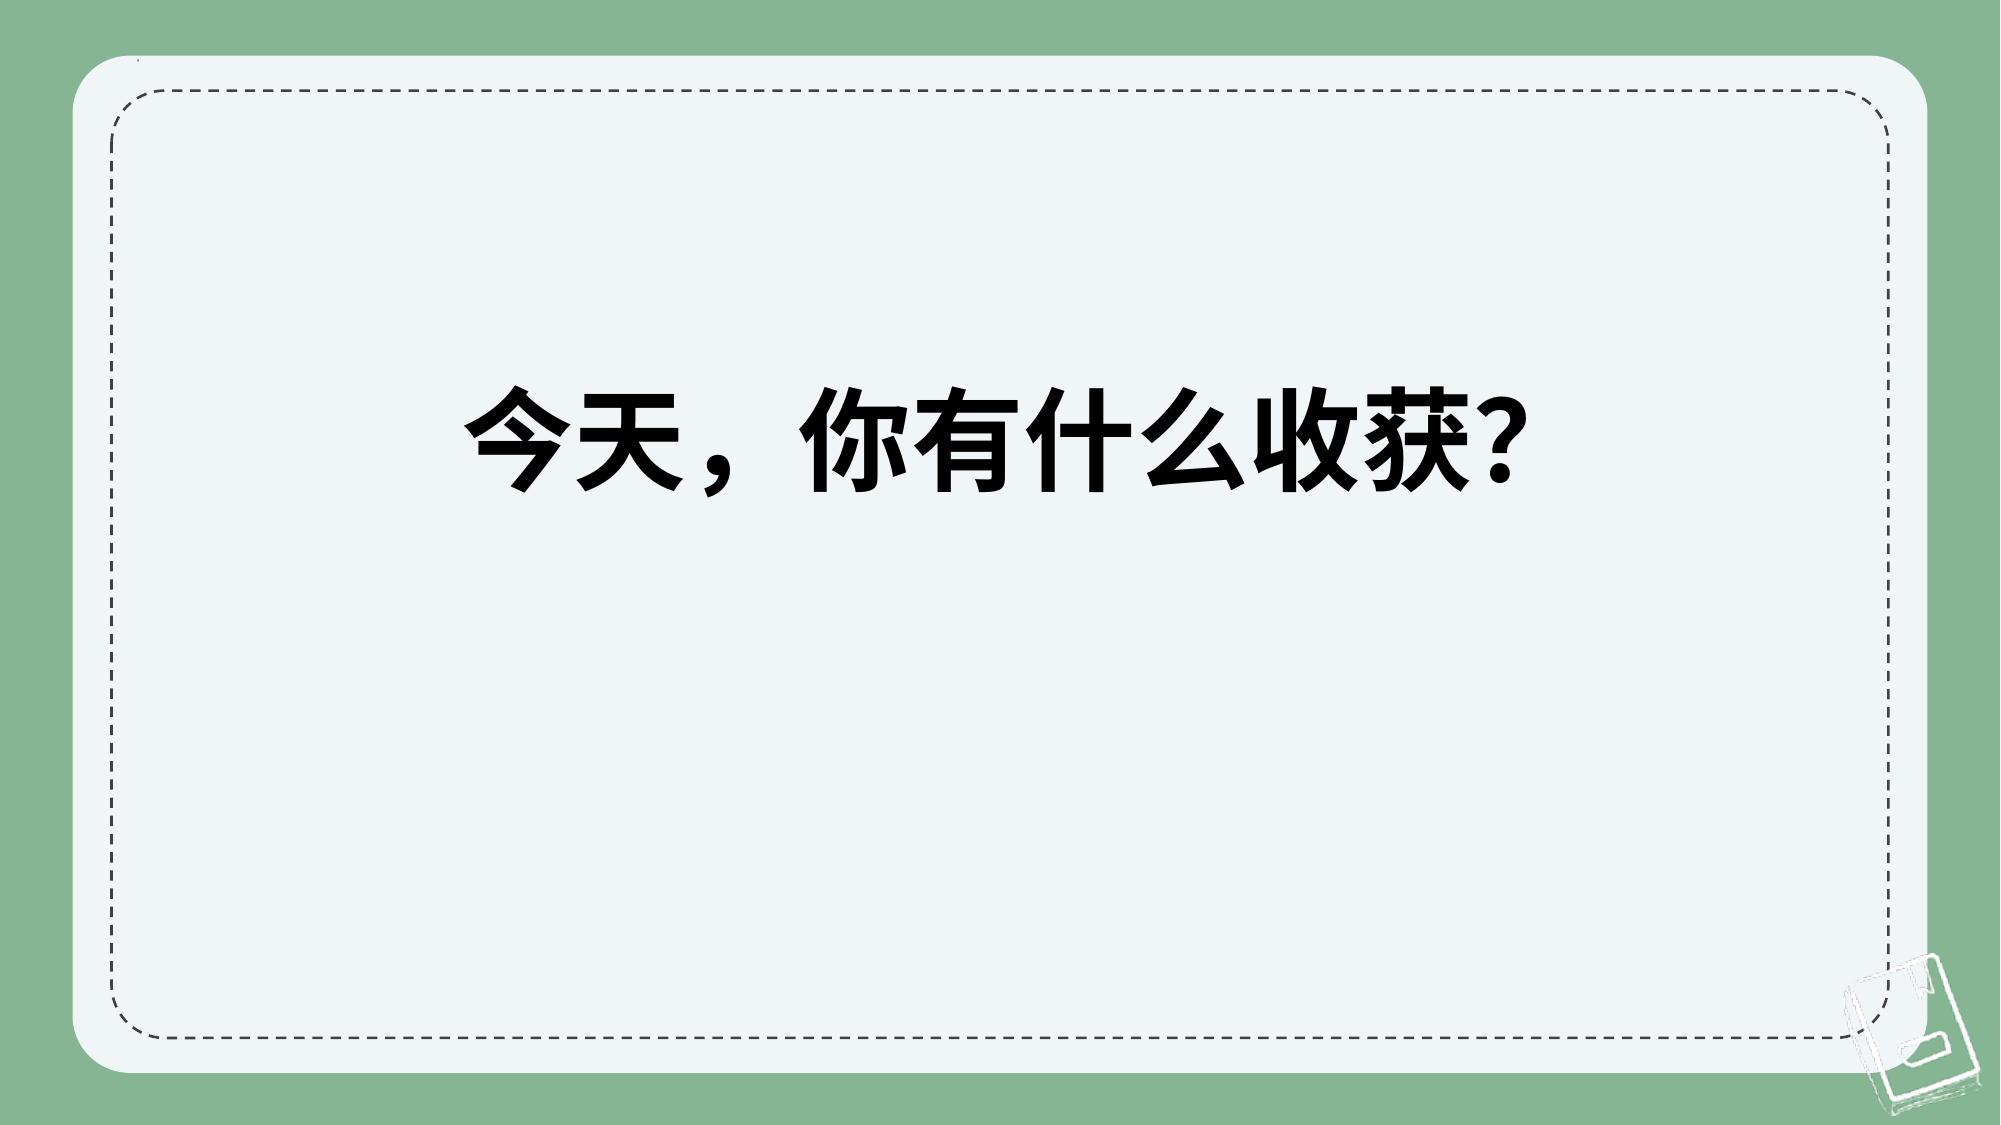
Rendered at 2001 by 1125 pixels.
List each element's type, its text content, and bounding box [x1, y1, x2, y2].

text_box 今天，你有什么收获？ [446, 362, 1602, 513]
picture [1843, 953, 1982, 1116]
